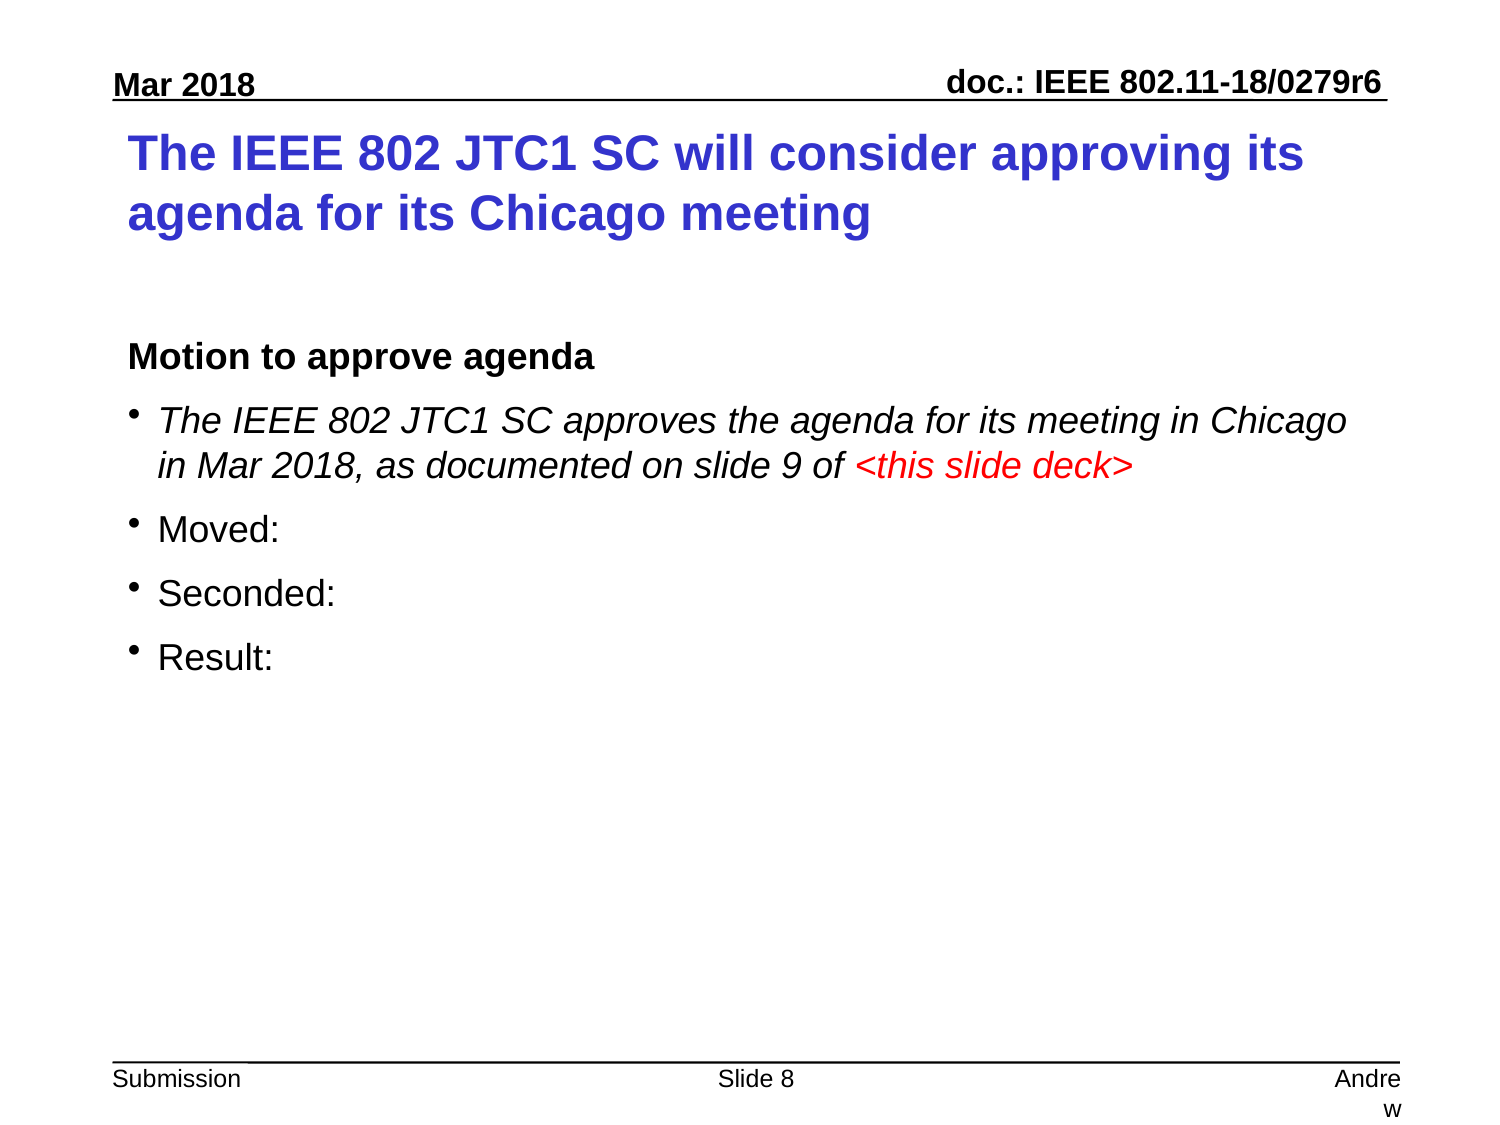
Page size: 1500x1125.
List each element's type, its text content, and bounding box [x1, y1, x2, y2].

list Motion to approve agenda The IEEE 802 JTC1 SC approves the agenda for its meeting in Chicago in Mar 2018, as documented on slide 9 of <this slide deck> Moved: Seconded: Result: [112, 324, 1388, 1000]
slide_number Slide 8 [709, 1061, 803, 1093]
footer Andrew Myles, Cisco [1320, 1061, 1402, 1093]
title The IEEE 802 JTC1 SC will consider approving its agenda for its Chicago meeting [112, 112, 1388, 288]
